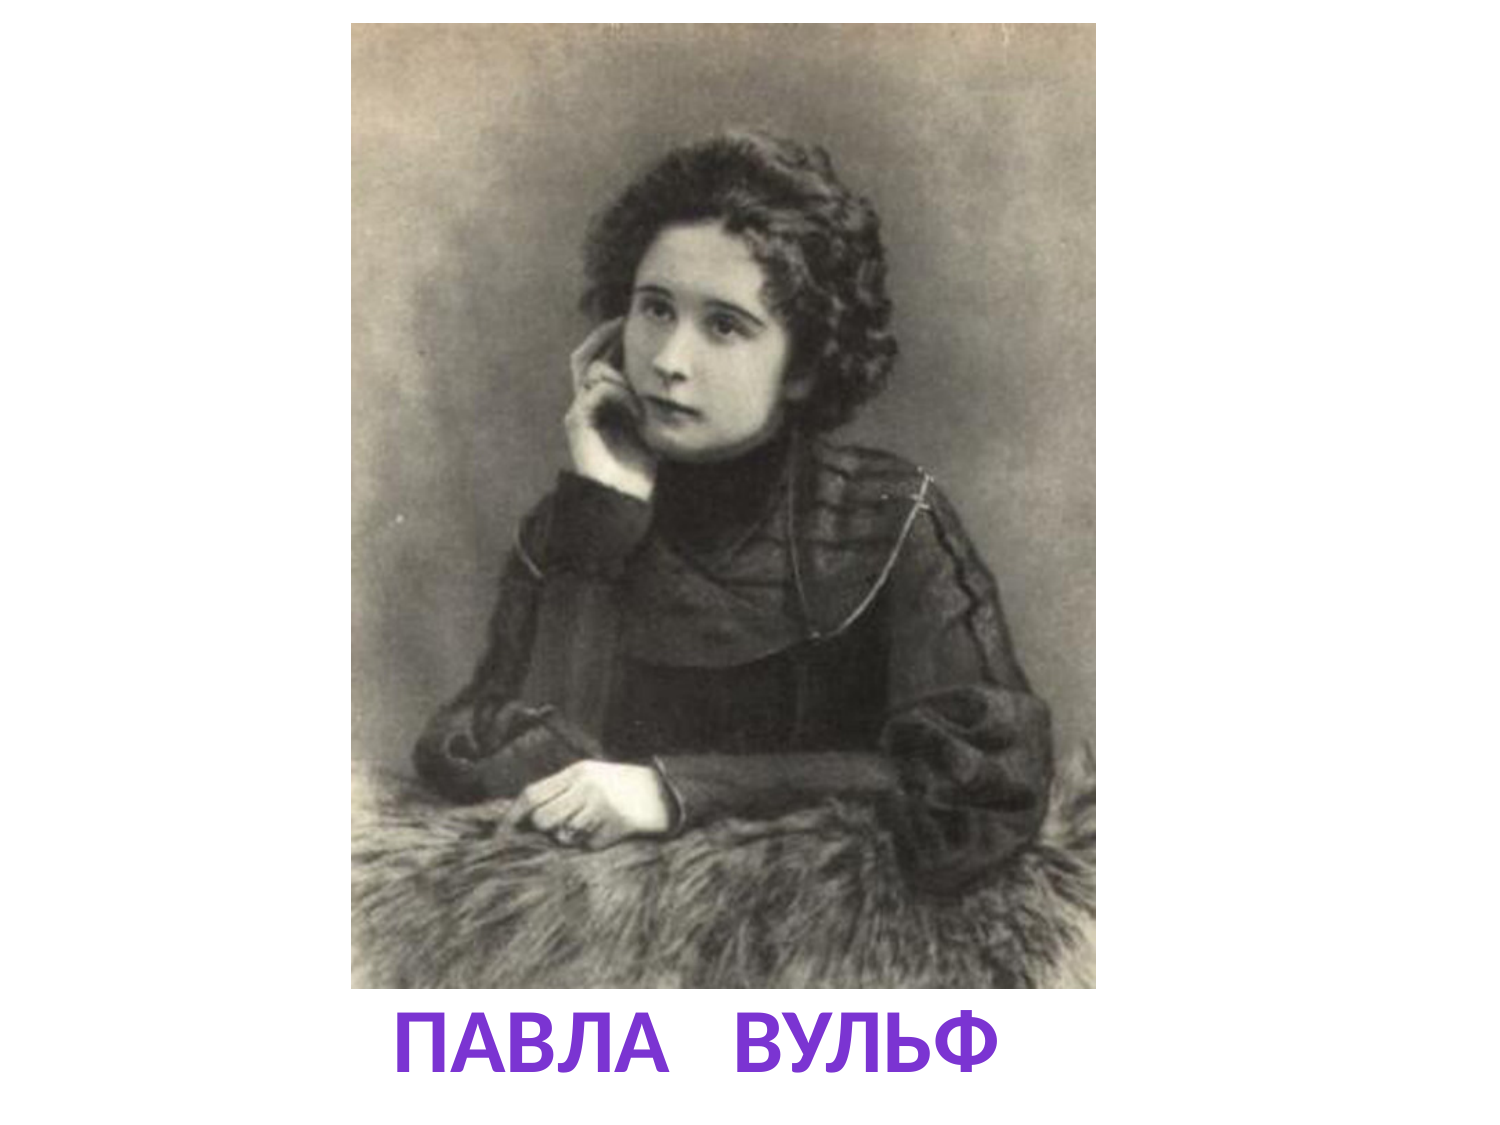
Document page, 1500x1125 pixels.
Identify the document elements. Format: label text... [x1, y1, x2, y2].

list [351, 23, 1096, 989]
text_box Павла Вульф [269, 973, 1145, 1099]
